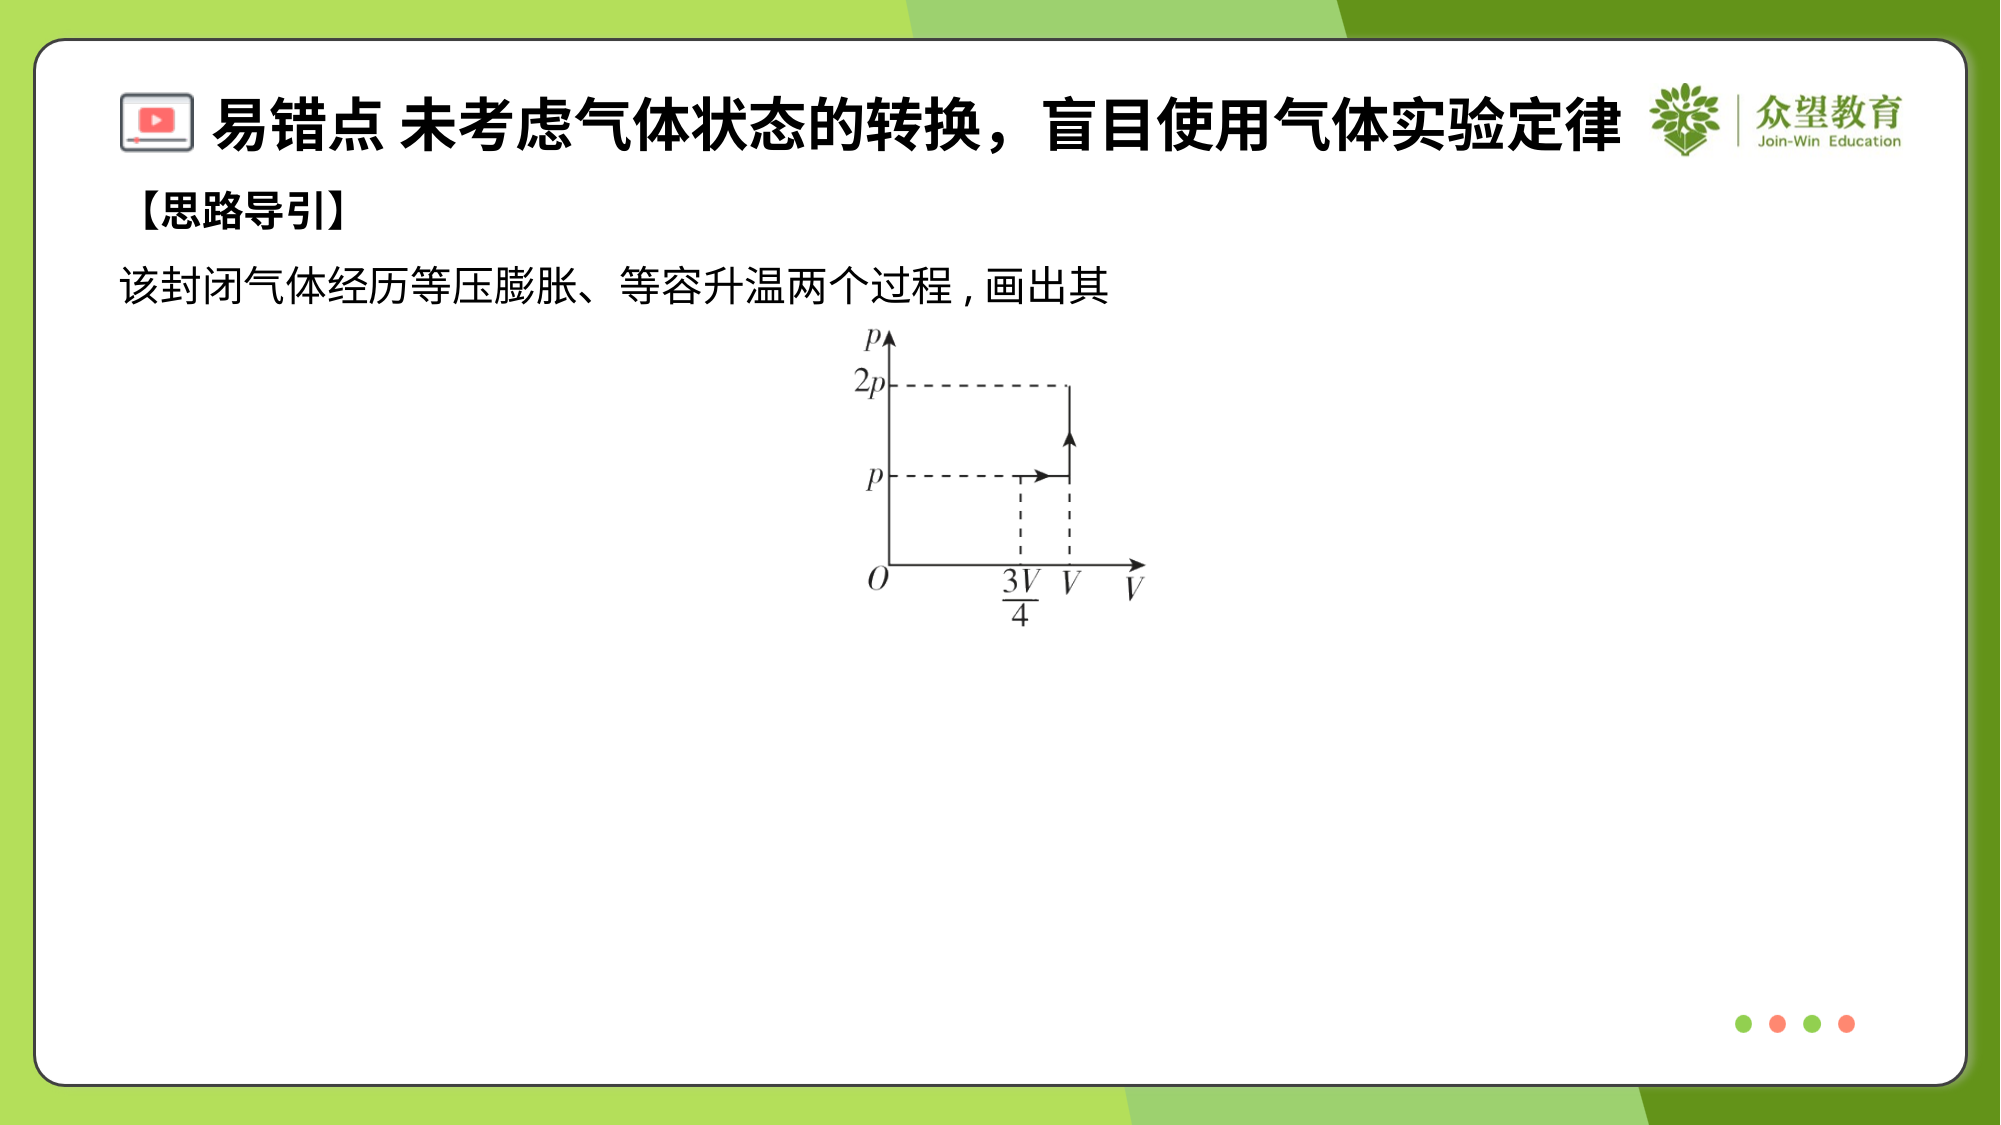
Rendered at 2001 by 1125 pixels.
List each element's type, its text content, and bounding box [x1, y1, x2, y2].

text_box 【思路导引】 [118, 159, 1883, 227]
picture [0, 0, 2000, 1125]
